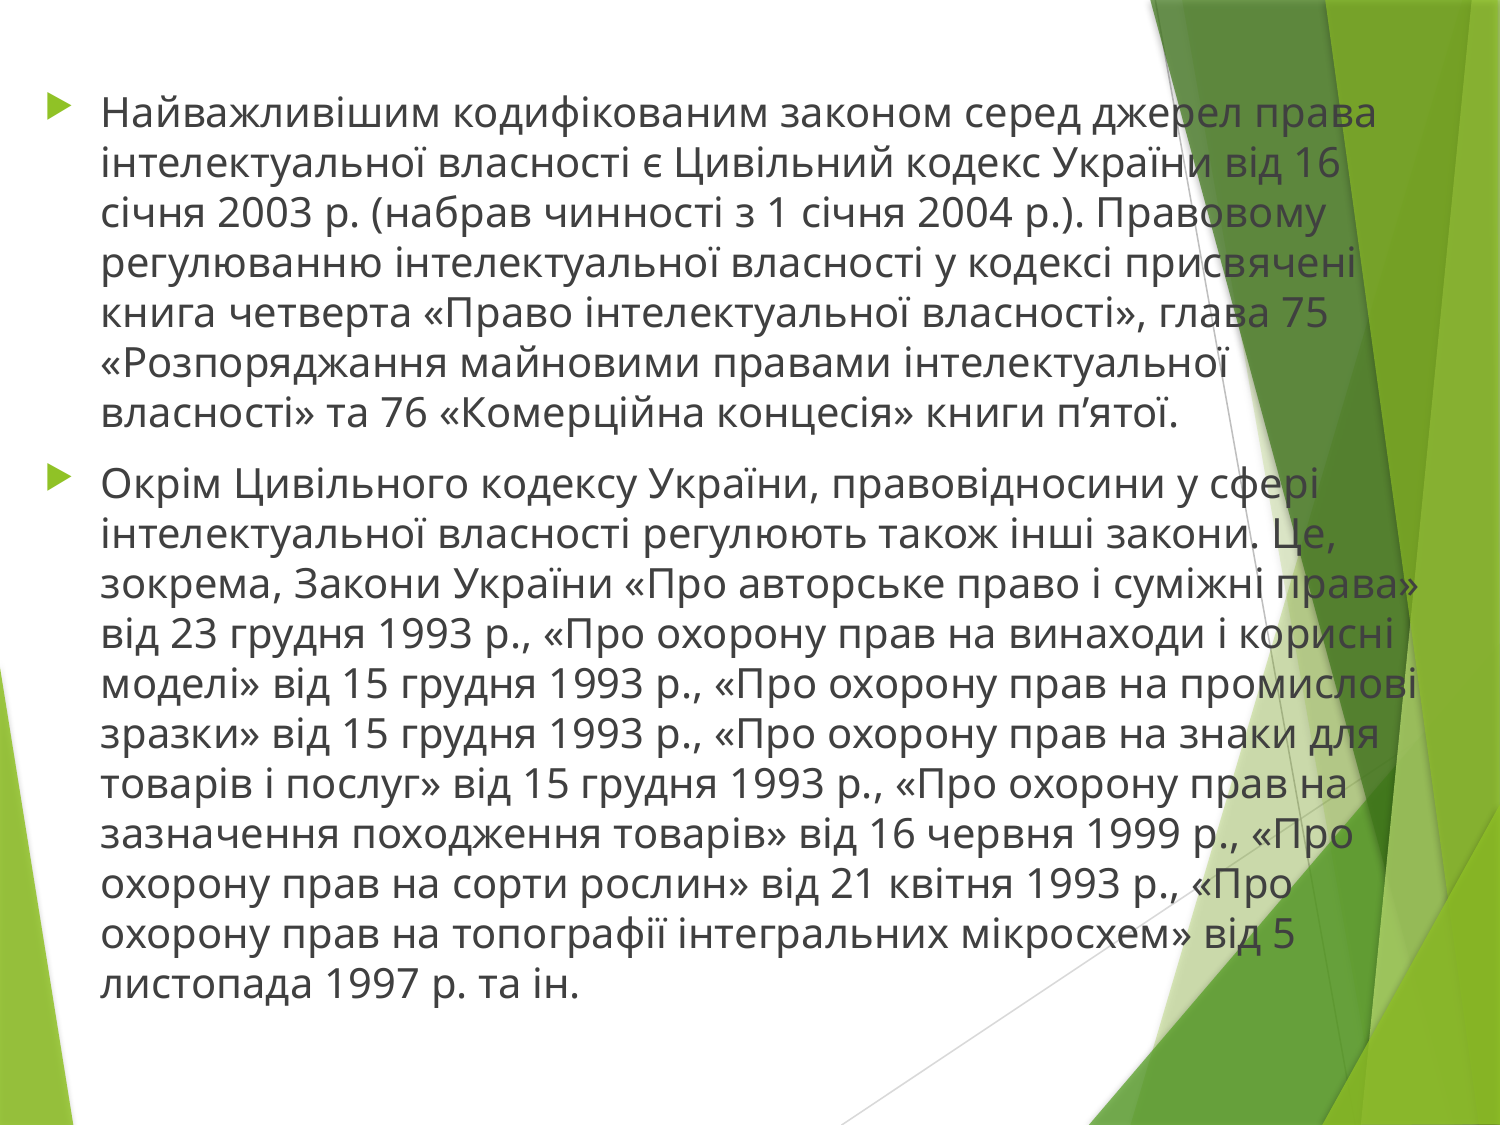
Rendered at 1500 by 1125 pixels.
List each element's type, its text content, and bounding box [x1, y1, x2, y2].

list Найважливішим кодифікованим законом серед джерел права інтелектуальної власності є Цивільний кодекс України від 16 січня 2003 р. (набрав чинності з 1 січня 2004 р.). Правовому регулюванню інтелектуальної власності у кодексі присвячені книга четверта «Право інтелектуальної власності», глава 75 «Розпоряджання майновими правами інтелектуальної власності» та 76 «Комерційна концесія» книги п’ятої. Окрім Цивільного кодексу України, правовідносини у сфері інтелектуальної власності регулюють також інші закони. Це, зокрема, Закони України «Про авторське право і суміжні права» від 23 грудня 1993 р., «Про охорону прав на винаходи і корисні моделі» від 15 грудня 1993 р., «Про охорону прав на промислові зразки» від 15 грудня 1993 р., «Про охорону прав на знаки для товарів і послуг» від 15 грудня 1993 р., «Про охорону прав на зазначення походження товарів» від 16 червня 1999 р., «Про охорону прав на сорти рослин» від 21 квітня 1993 р., «Про охорону прав на топографії інтегральних мікросхем» від 5 листопада 1997 р. та ін. [29, 78, 1459, 1106]
